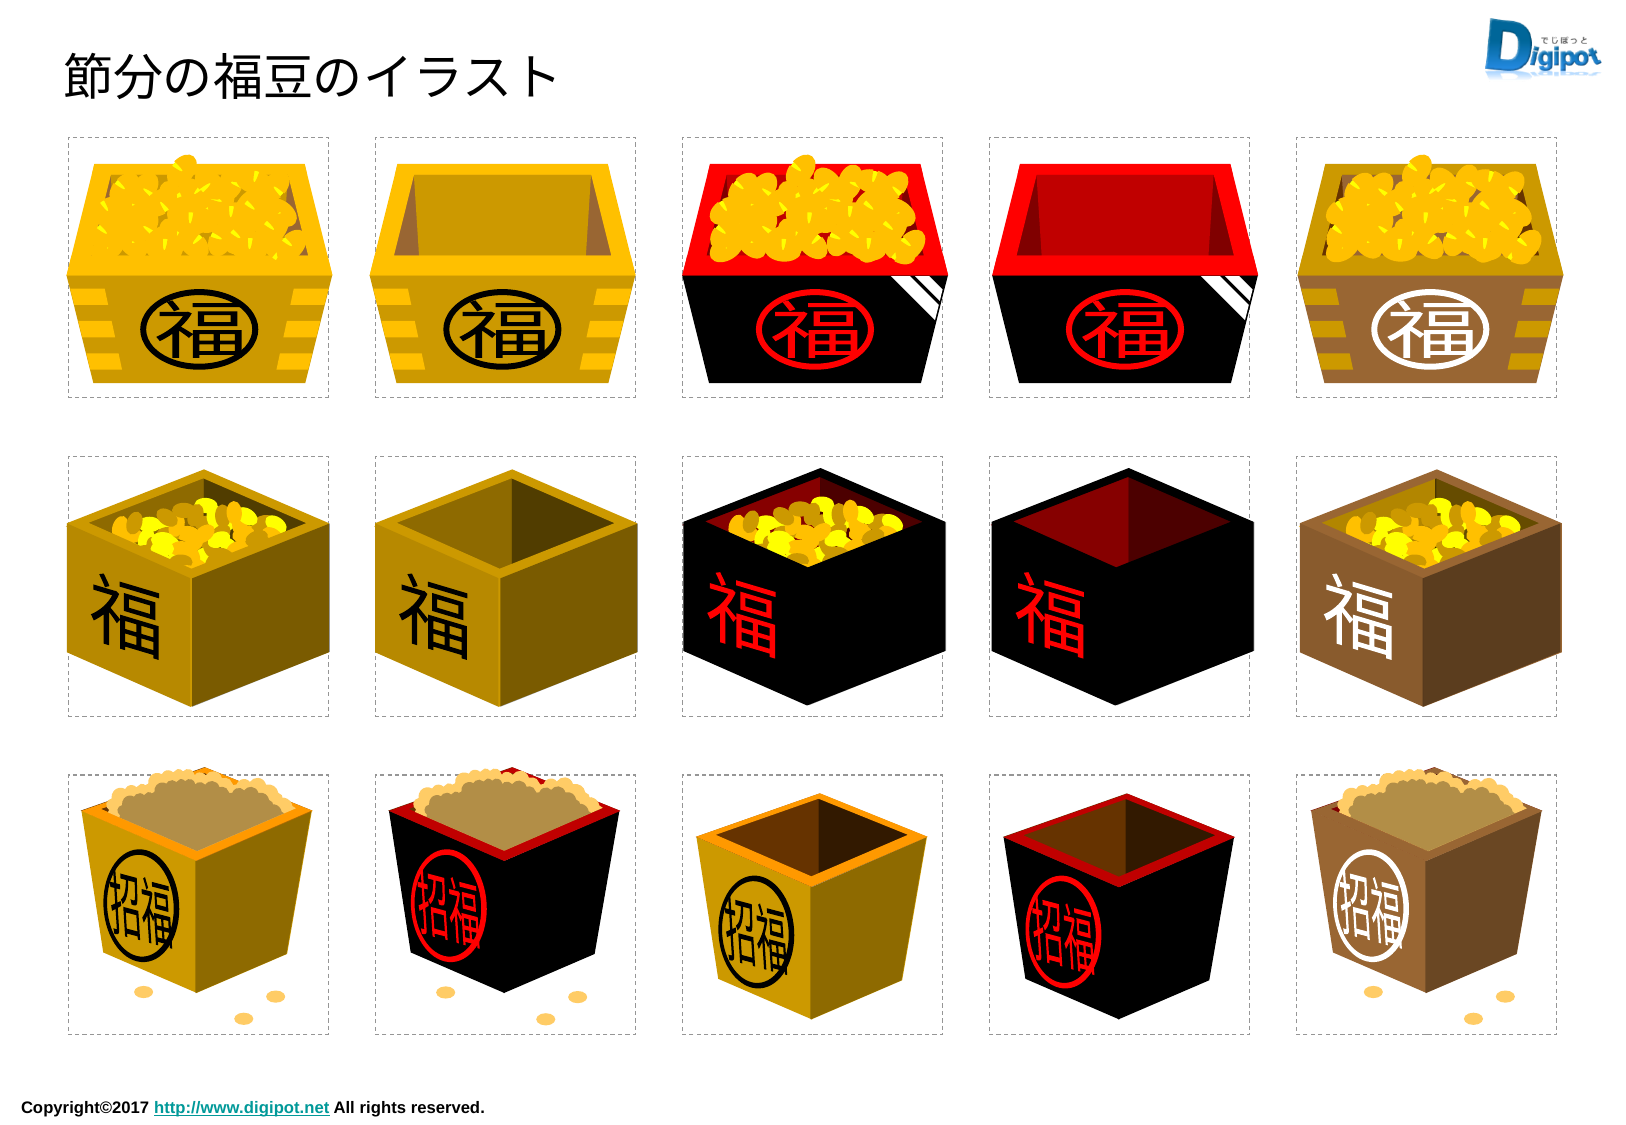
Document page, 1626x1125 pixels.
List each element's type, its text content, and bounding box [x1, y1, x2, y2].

text_box 節分の福豆のイラスト [48, 38, 578, 113]
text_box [1297, 152, 1564, 384]
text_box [369, 163, 636, 384]
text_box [991, 163, 1259, 384]
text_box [66, 152, 333, 384]
picture [1485, 18, 1602, 82]
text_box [695, 793, 928, 1020]
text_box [681, 152, 949, 384]
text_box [65, 469, 330, 708]
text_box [1002, 793, 1236, 1020]
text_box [990, 467, 1255, 706]
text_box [80, 766, 314, 1026]
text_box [682, 467, 947, 706]
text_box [1310, 766, 1543, 1026]
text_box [373, 469, 639, 708]
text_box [1298, 469, 1562, 708]
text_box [387, 766, 621, 1026]
